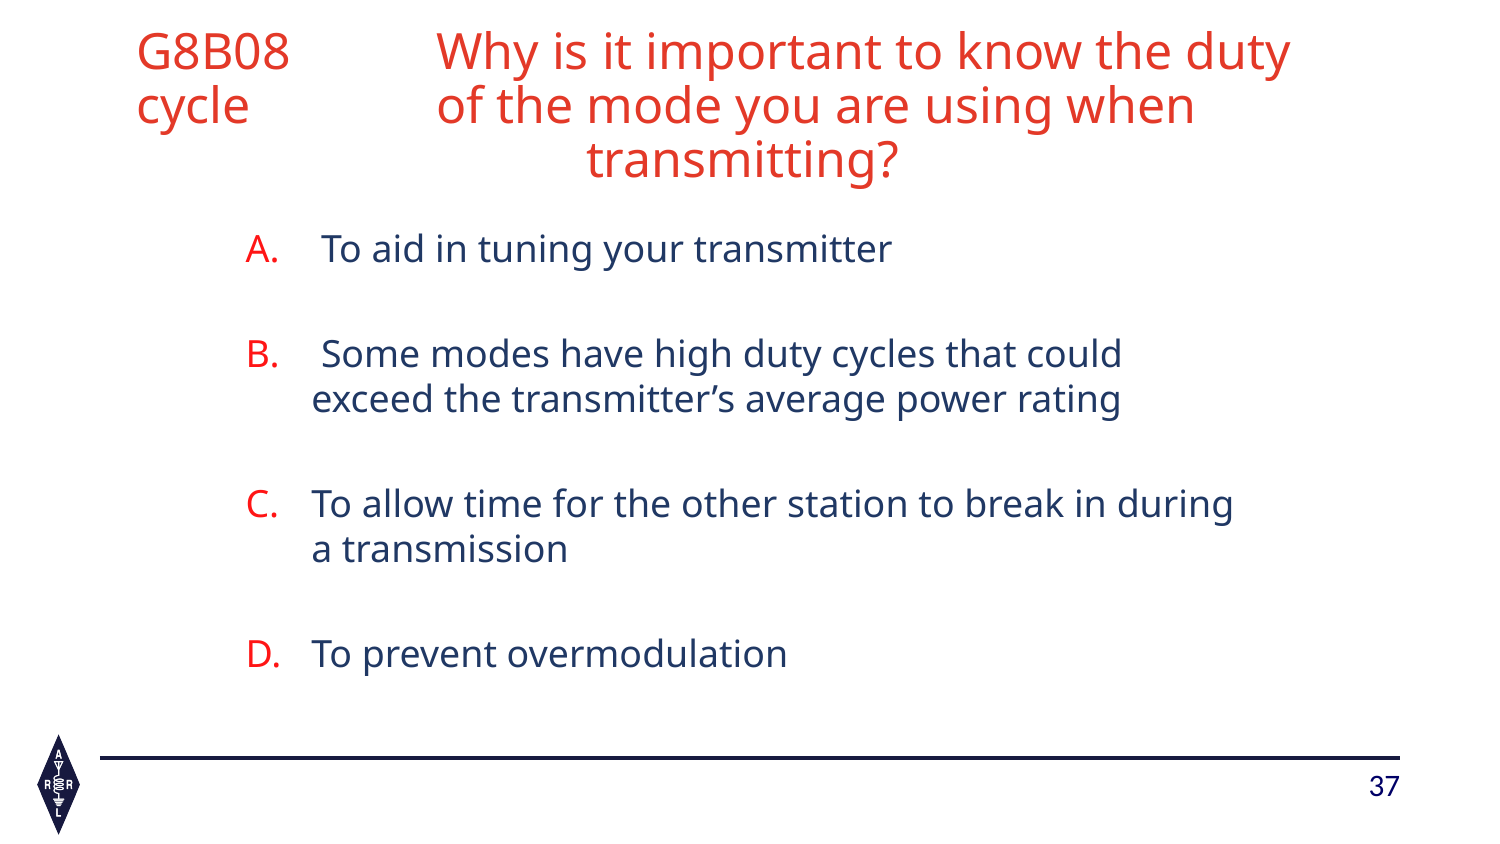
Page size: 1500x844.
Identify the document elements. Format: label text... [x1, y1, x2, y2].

slide_number 37 [1302, 761, 1400, 807]
picture [37, 734, 80, 835]
list [76, 192, 1425, 827]
title G8B08 Why is it important to know the duty cycle of the mode you are using when transmitting? [135, 20, 1364, 205]
text_box To aid in tuning your transmitter Some modes have high duty cycles that could exceed the transmitter’s average power rating To allow time for the other station to break in during a transmission To prevent overmodulation [234, 219, 1266, 768]
